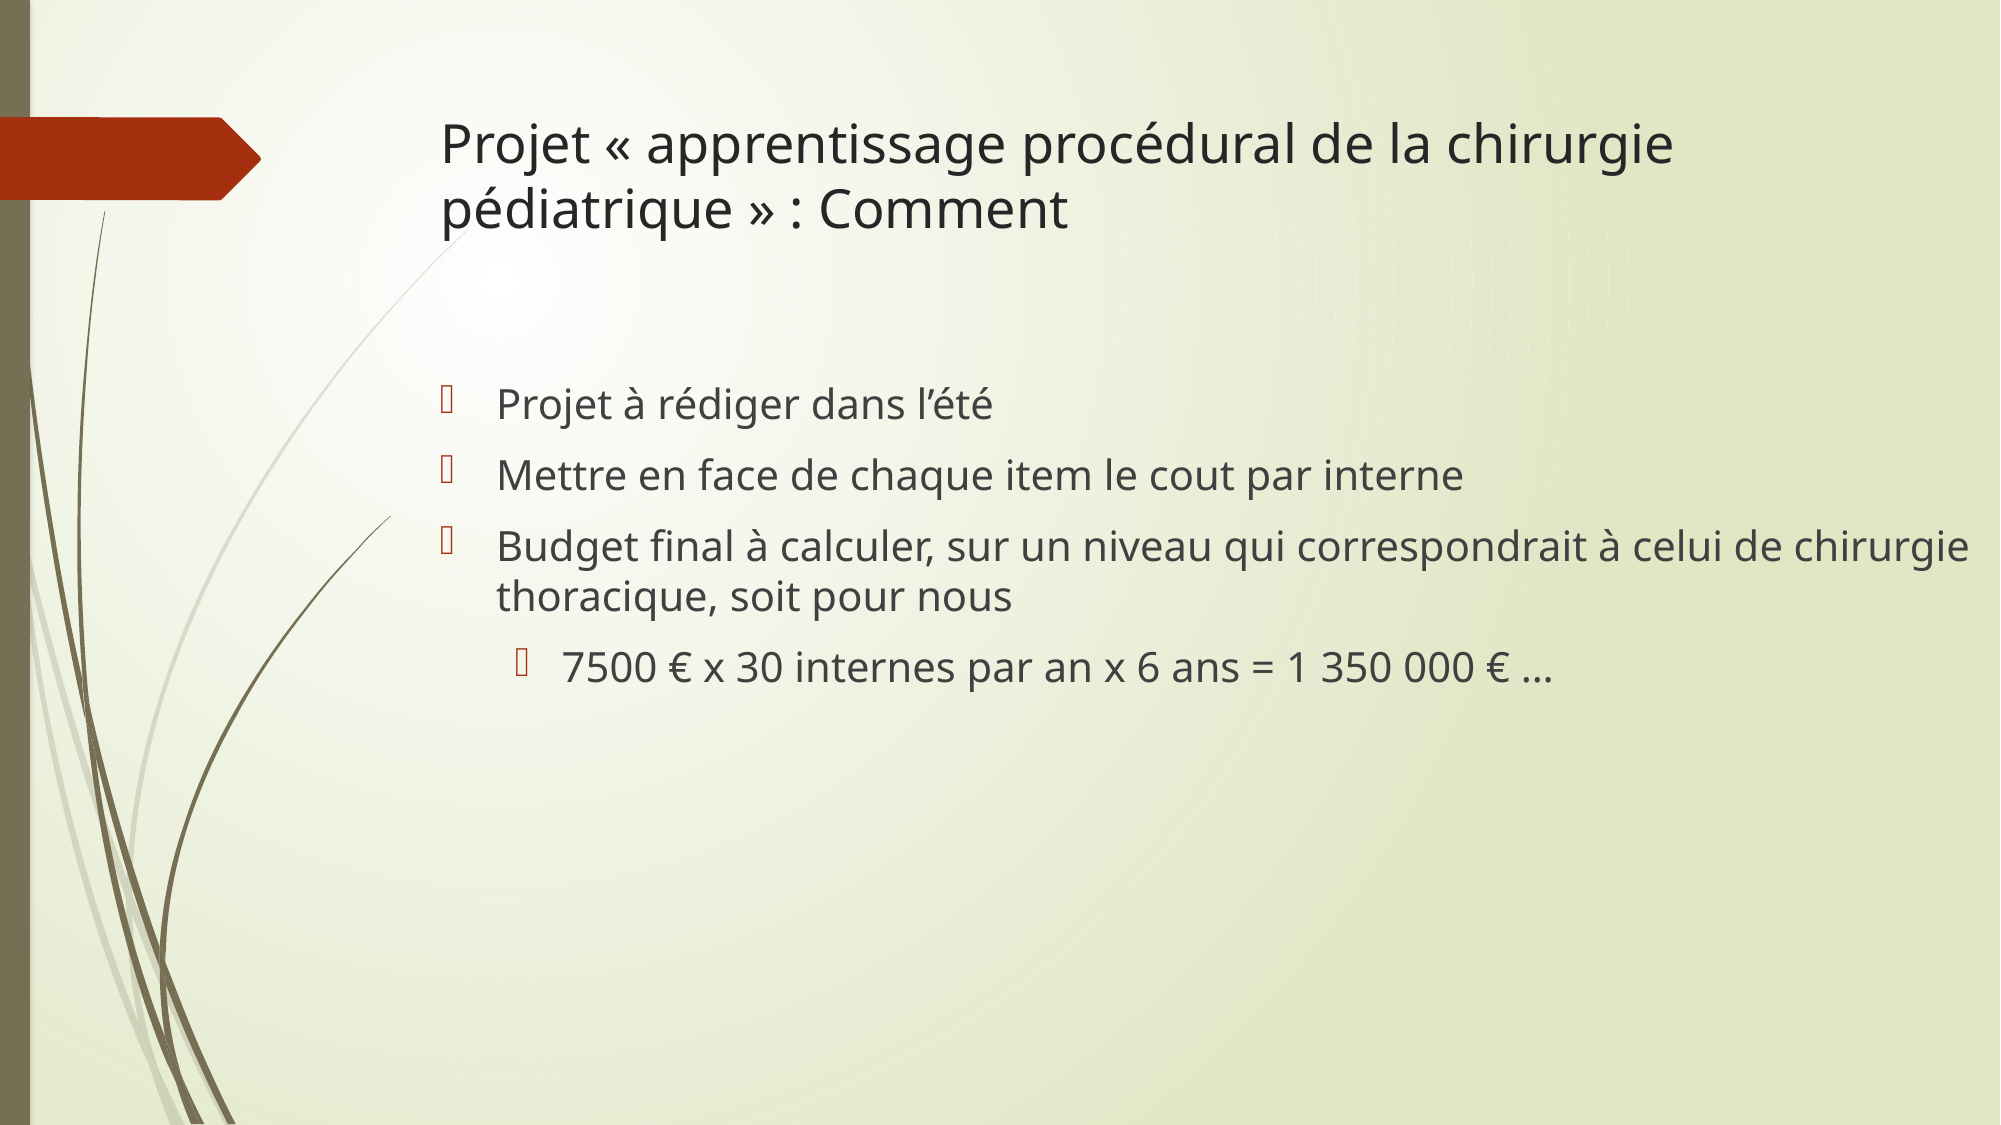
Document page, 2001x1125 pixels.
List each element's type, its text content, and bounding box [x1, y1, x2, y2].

list Projet à rédiger dans l’été Mettre en face de chaque item le cout par interne Budget final à calculer, sur un niveau qui correspondrait à celui de chirurgie thoracique, soit pour nous 7500 € x 30 internes par an x 6 ans = 1 350 000 € … [424, 370, 2000, 1125]
title Projet « apprentissage procédural de la chirurgie pédiatrique » : Comment [425, 102, 1888, 313]
